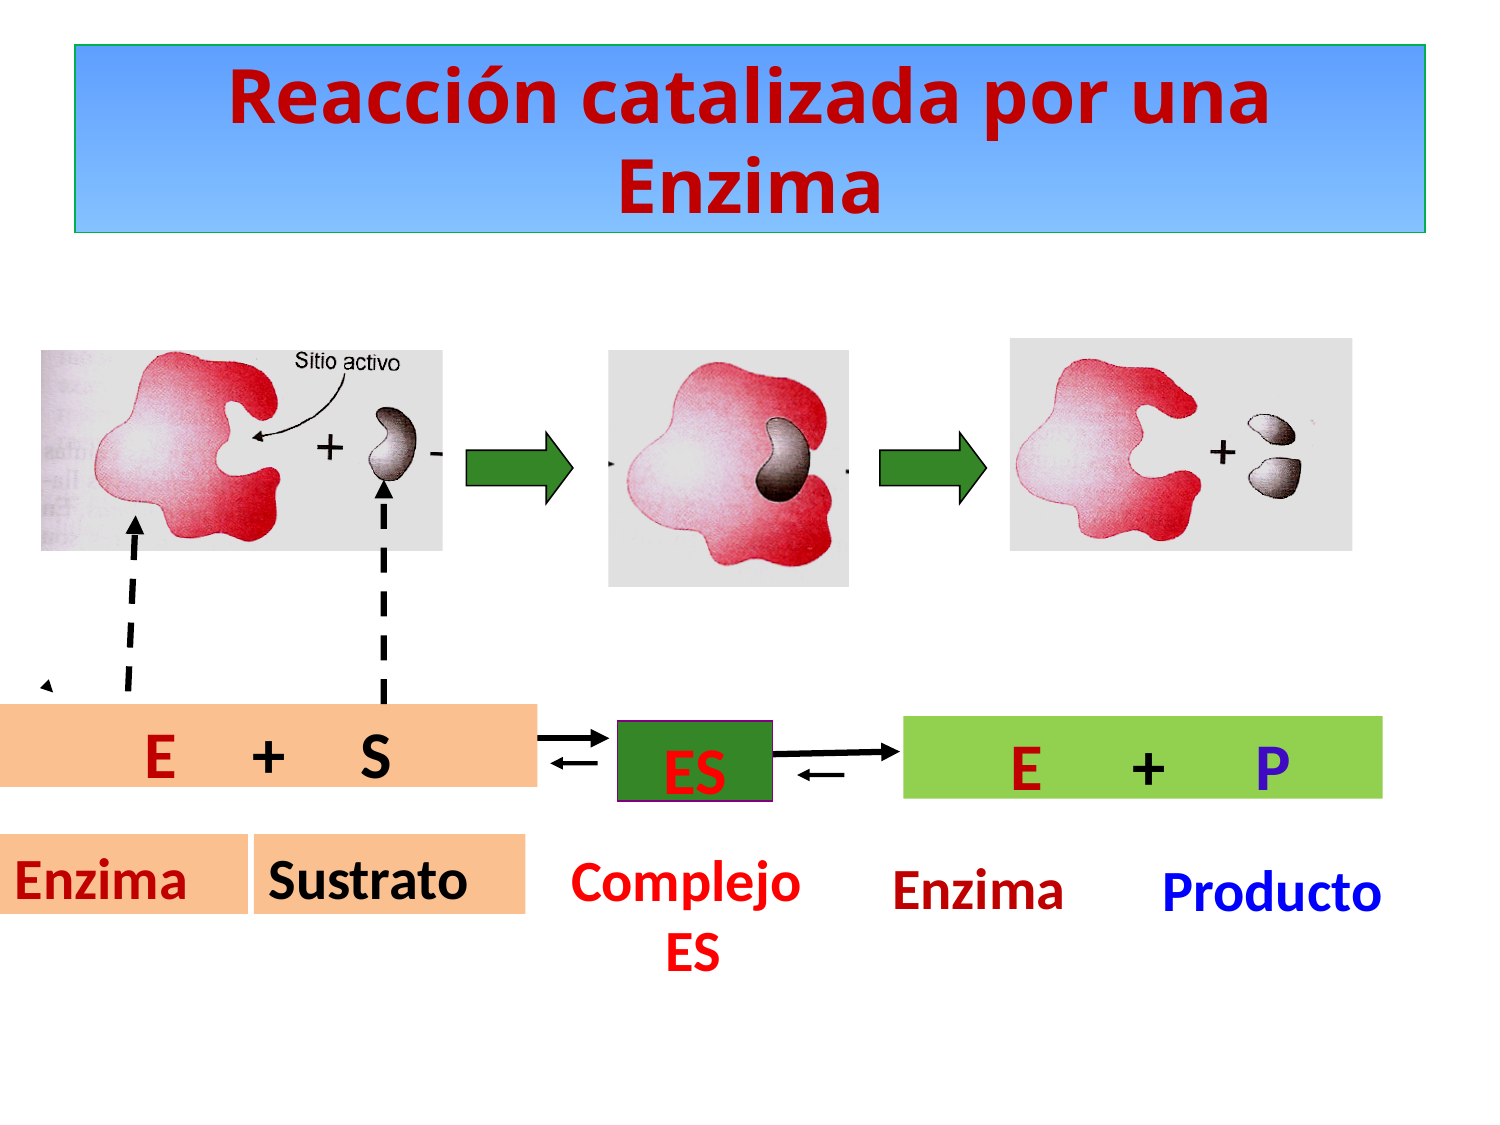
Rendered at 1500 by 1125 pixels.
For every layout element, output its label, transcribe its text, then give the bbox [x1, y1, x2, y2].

text_box [39, 679, 54, 693]
title Reacción catalizada por una Enzima [74, 44, 1426, 233]
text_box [148, 735, 174, 777]
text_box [849, 751, 901, 755]
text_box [528, 720, 844, 997]
text_box E + P [903, 716, 1383, 799]
picture [608, 349, 850, 587]
text_box Producto [1125, 846, 1421, 938]
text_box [254, 742, 283, 772]
text_box Enzima [856, 843, 1102, 936]
picture [40, 349, 443, 551]
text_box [0, 788, 523, 915]
text_box [466, 432, 573, 504]
text_box [879, 432, 987, 504]
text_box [362, 735, 389, 778]
picture [1009, 337, 1353, 552]
